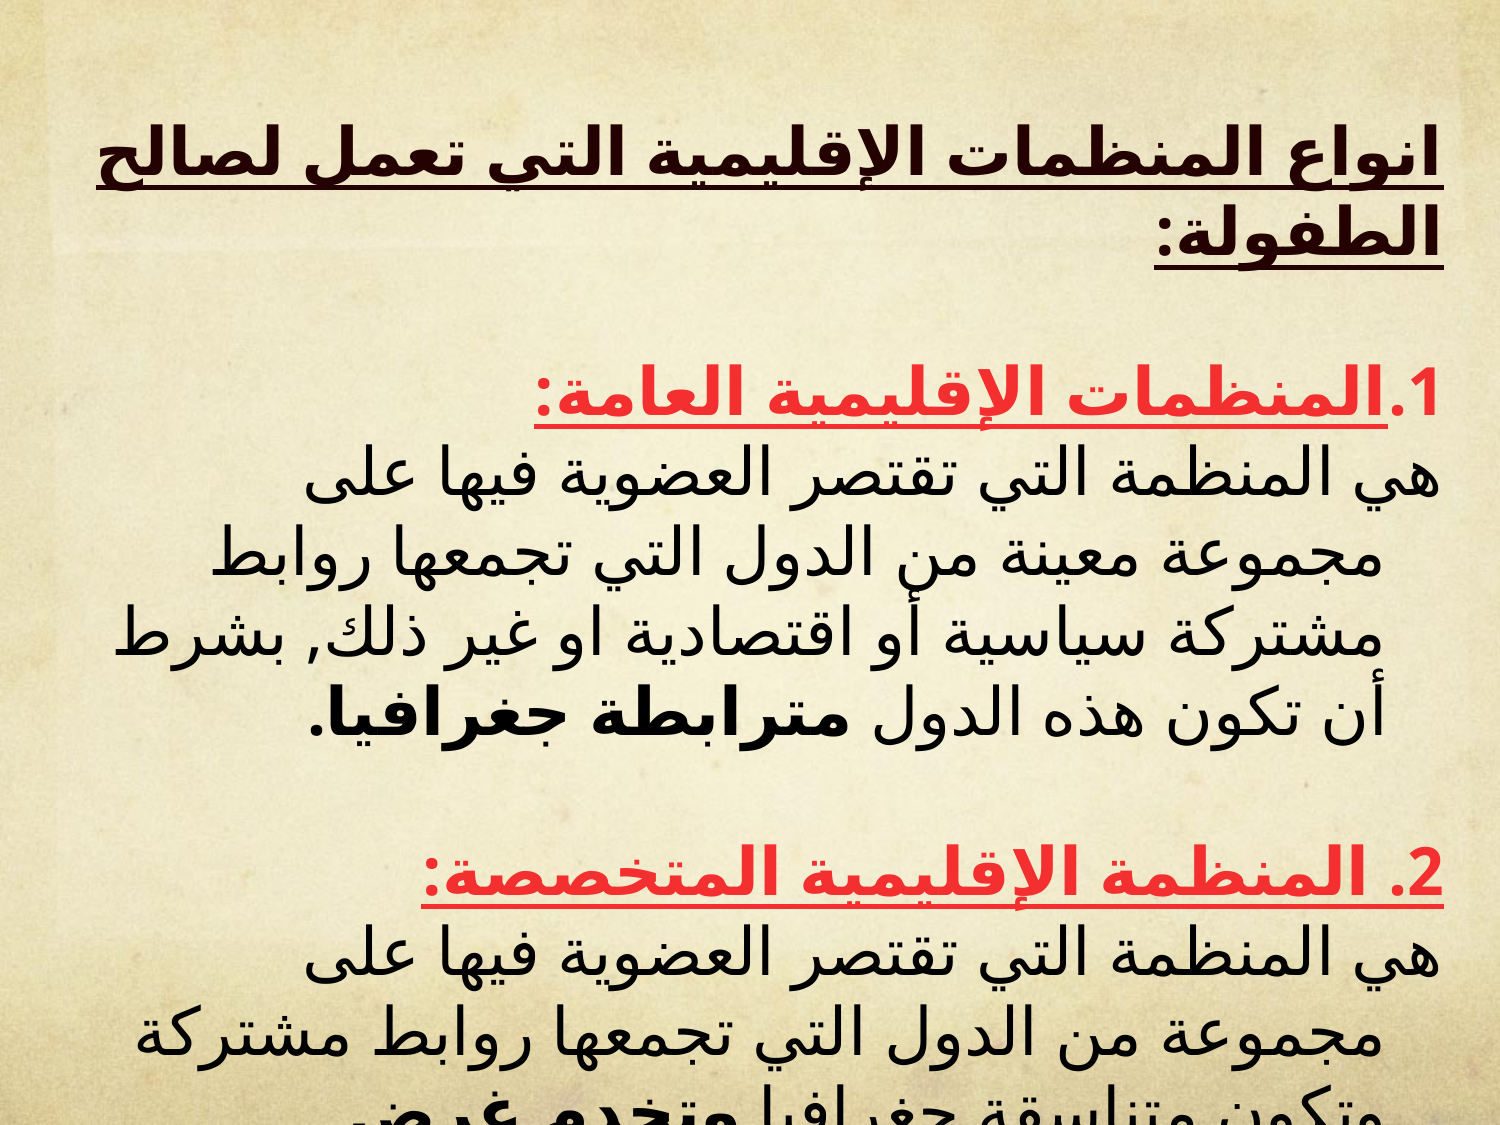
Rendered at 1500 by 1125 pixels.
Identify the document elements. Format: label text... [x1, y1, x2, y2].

picture [0, 0, 1500, 1125]
text_box انواع المنظمات الإقليمية التي تعمل لصالح الطفولة: المنظمات الإقليمية العامة: هي المنظمة التي تقتصر العضوية فيها على مجموعة معينة من الدول التي تجمعها روابط مشتركة سياسية أو اقتصادية او غير ذلك, بشرط أن تكون هذه الدول مترابطة جغرافيا. 2. المنظمة الإقليمية المتخصصة: هي المنظمة التي تقتصر العضوية فيها على مجموعة من الدول التي تجمعها روابط مشتركة وتكون متناسقة جغرافيا وتخدم غرض متخصص في مجال من المجالات الاقتصادية أو الصحية أو رعاية الطفولة. [76, 101, 1459, 1125]
